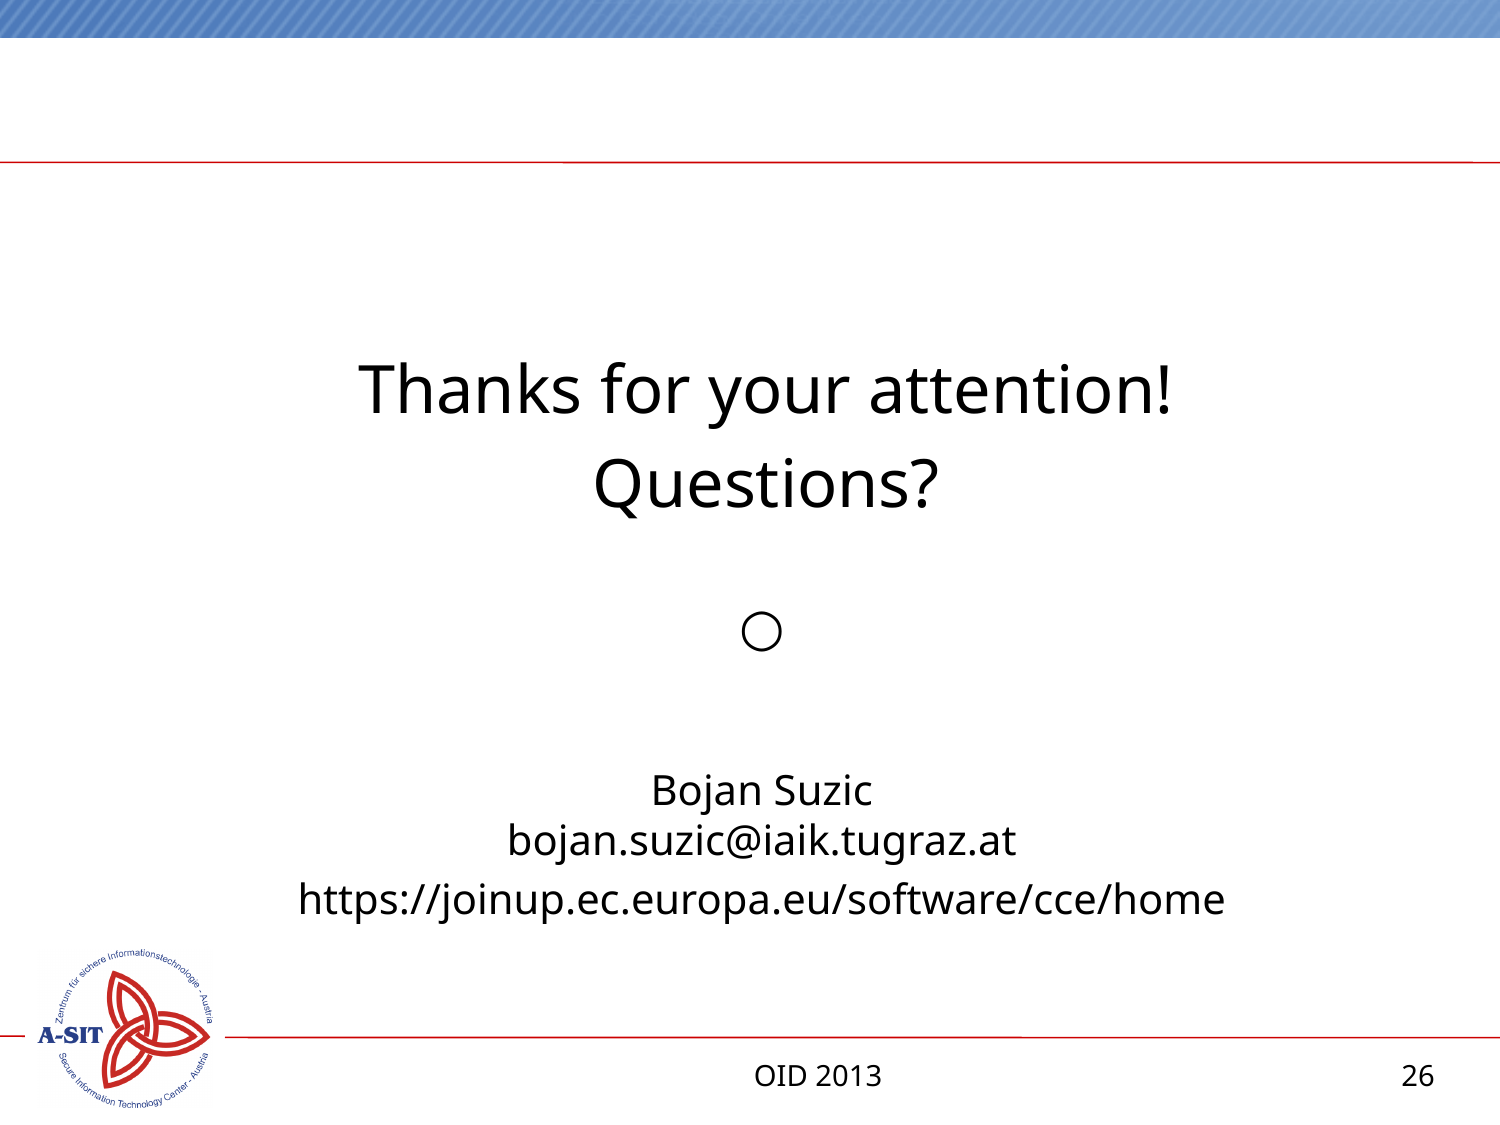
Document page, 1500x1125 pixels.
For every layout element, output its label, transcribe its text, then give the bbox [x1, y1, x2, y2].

picture [37, 949, 213, 1108]
picture [0, 0, 1500, 38]
list Thanks for your attention! Questions? ○ Bojan Suzic bojan.suzic@iaik.tugraz.at https://joinup.ec.europa.eu/software/cce/home [53, 196, 1471, 1000]
title [50, 50, 1450, 175]
slide_number 26 [1340, 1050, 1450, 1125]
footer OID 2013 [225, 1050, 1340, 1125]
